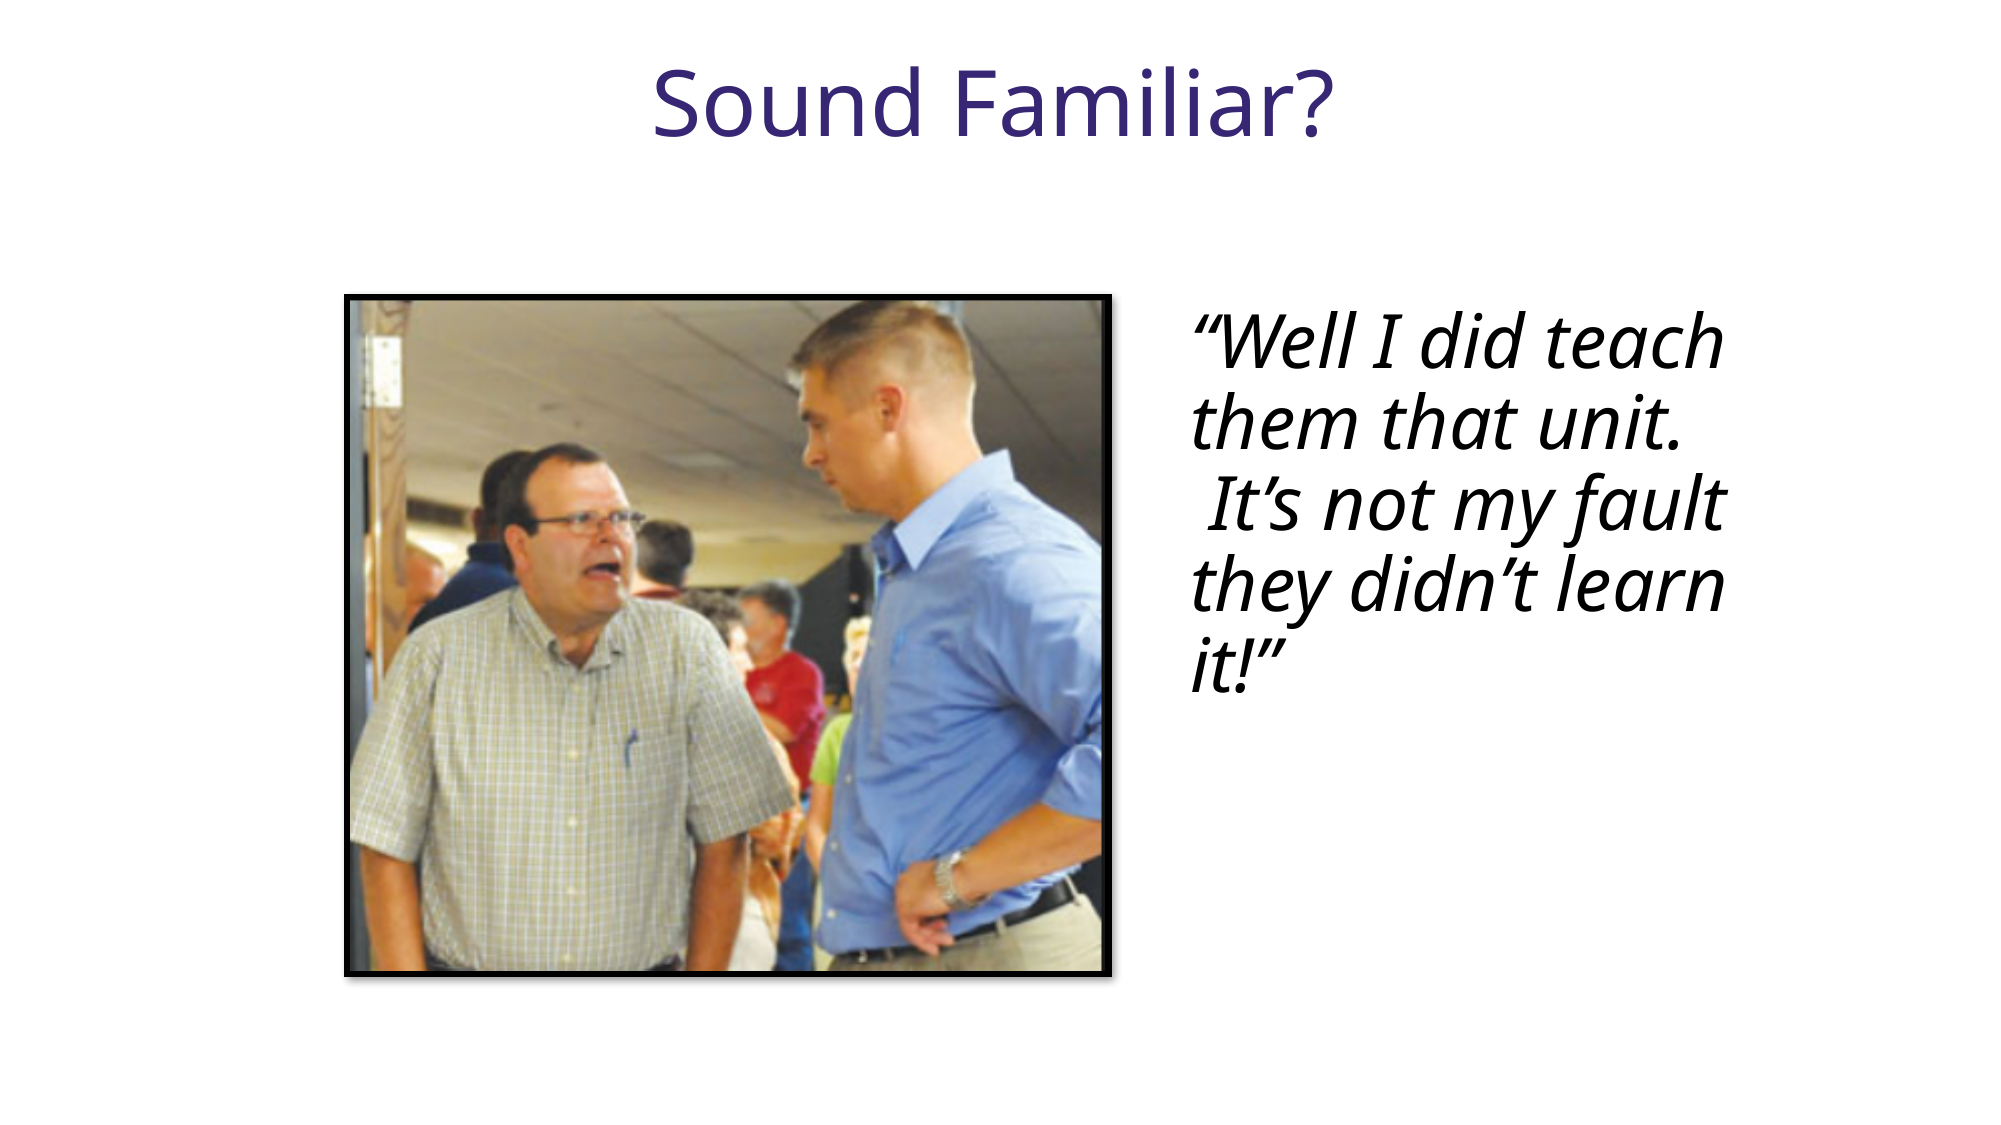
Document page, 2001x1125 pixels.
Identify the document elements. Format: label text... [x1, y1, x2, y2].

picture [349, 299, 1106, 971]
title “Well I did teach them that unit. It’s not my fault they didn’t learn it!” [1175, 237, 1775, 775]
text_box Sound Familiar? [450, 37, 1538, 163]
